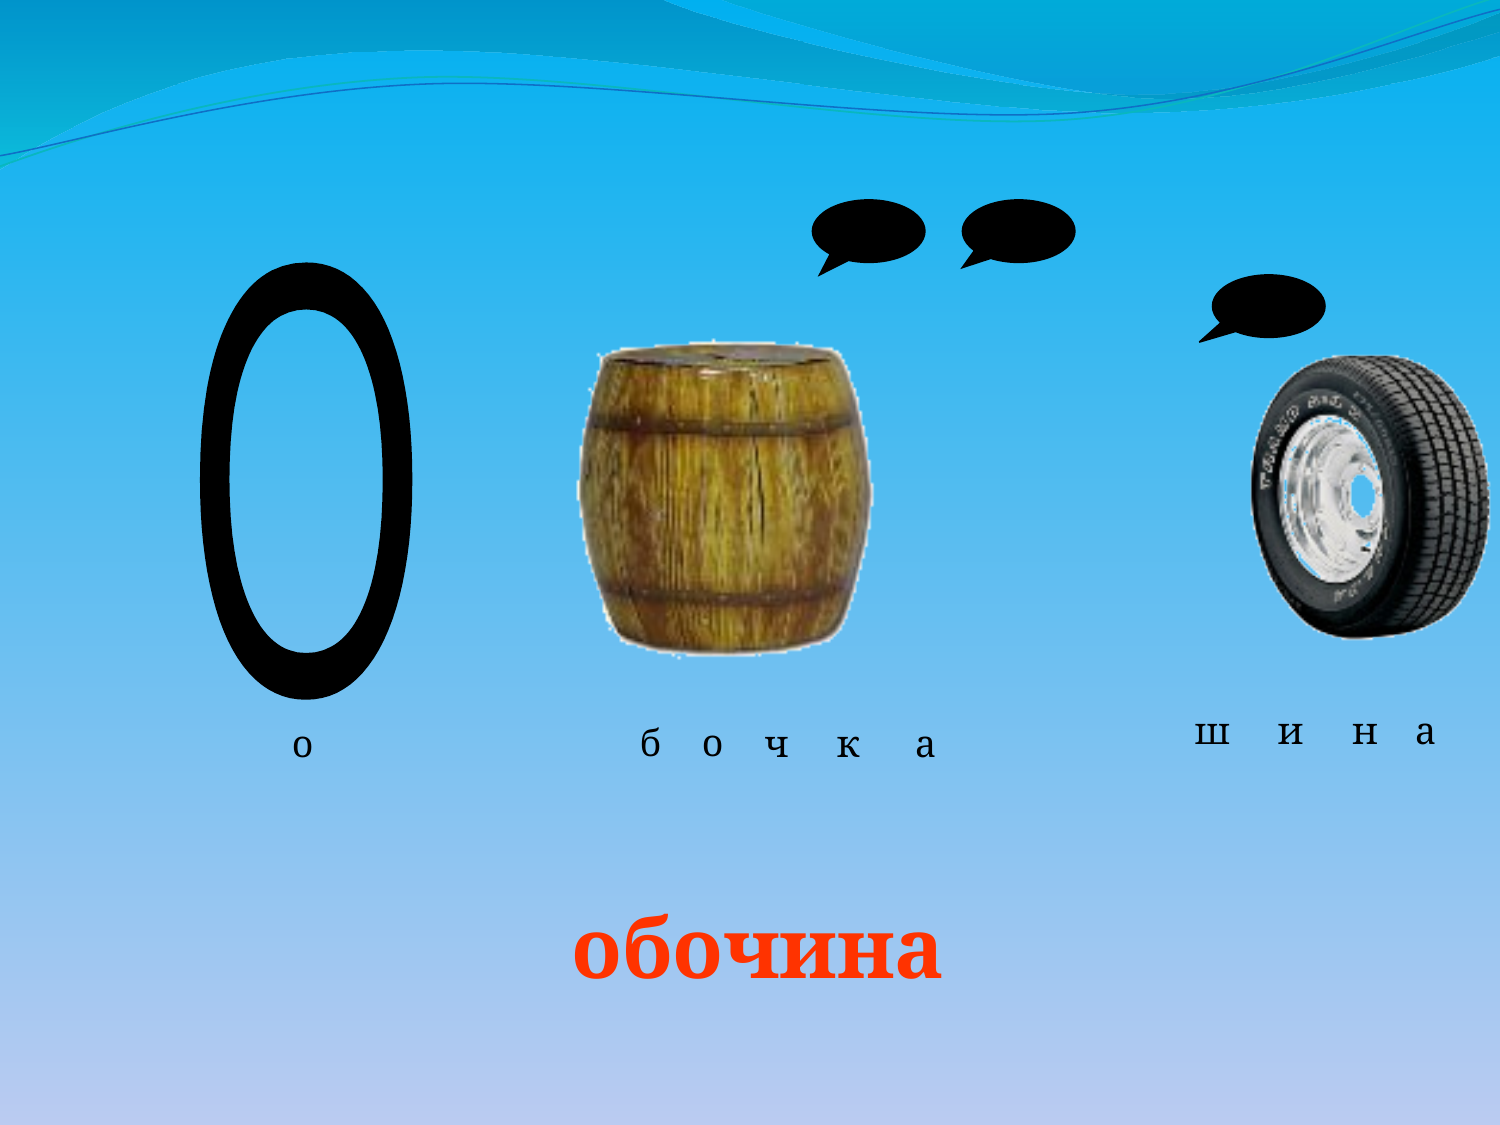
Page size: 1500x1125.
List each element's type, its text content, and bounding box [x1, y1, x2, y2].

picture [1242, 337, 1500, 651]
text_box к [822, 712, 875, 773]
text_box ш [1179, 699, 1245, 760]
text_box [812, 199, 925, 275]
text_box обочина [556, 887, 960, 1003]
text_box и [1262, 699, 1319, 760]
text_box о [277, 712, 329, 773]
text_box н [1337, 699, 1393, 760]
text_box [1199, 274, 1326, 343]
text_box б [625, 711, 677, 772]
text_box ч [749, 712, 804, 773]
text_box а [900, 712, 952, 773]
text_box о [687, 711, 739, 772]
text_box а [1400, 699, 1452, 760]
picture [574, 337, 881, 663]
text_box [962, 199, 1075, 268]
